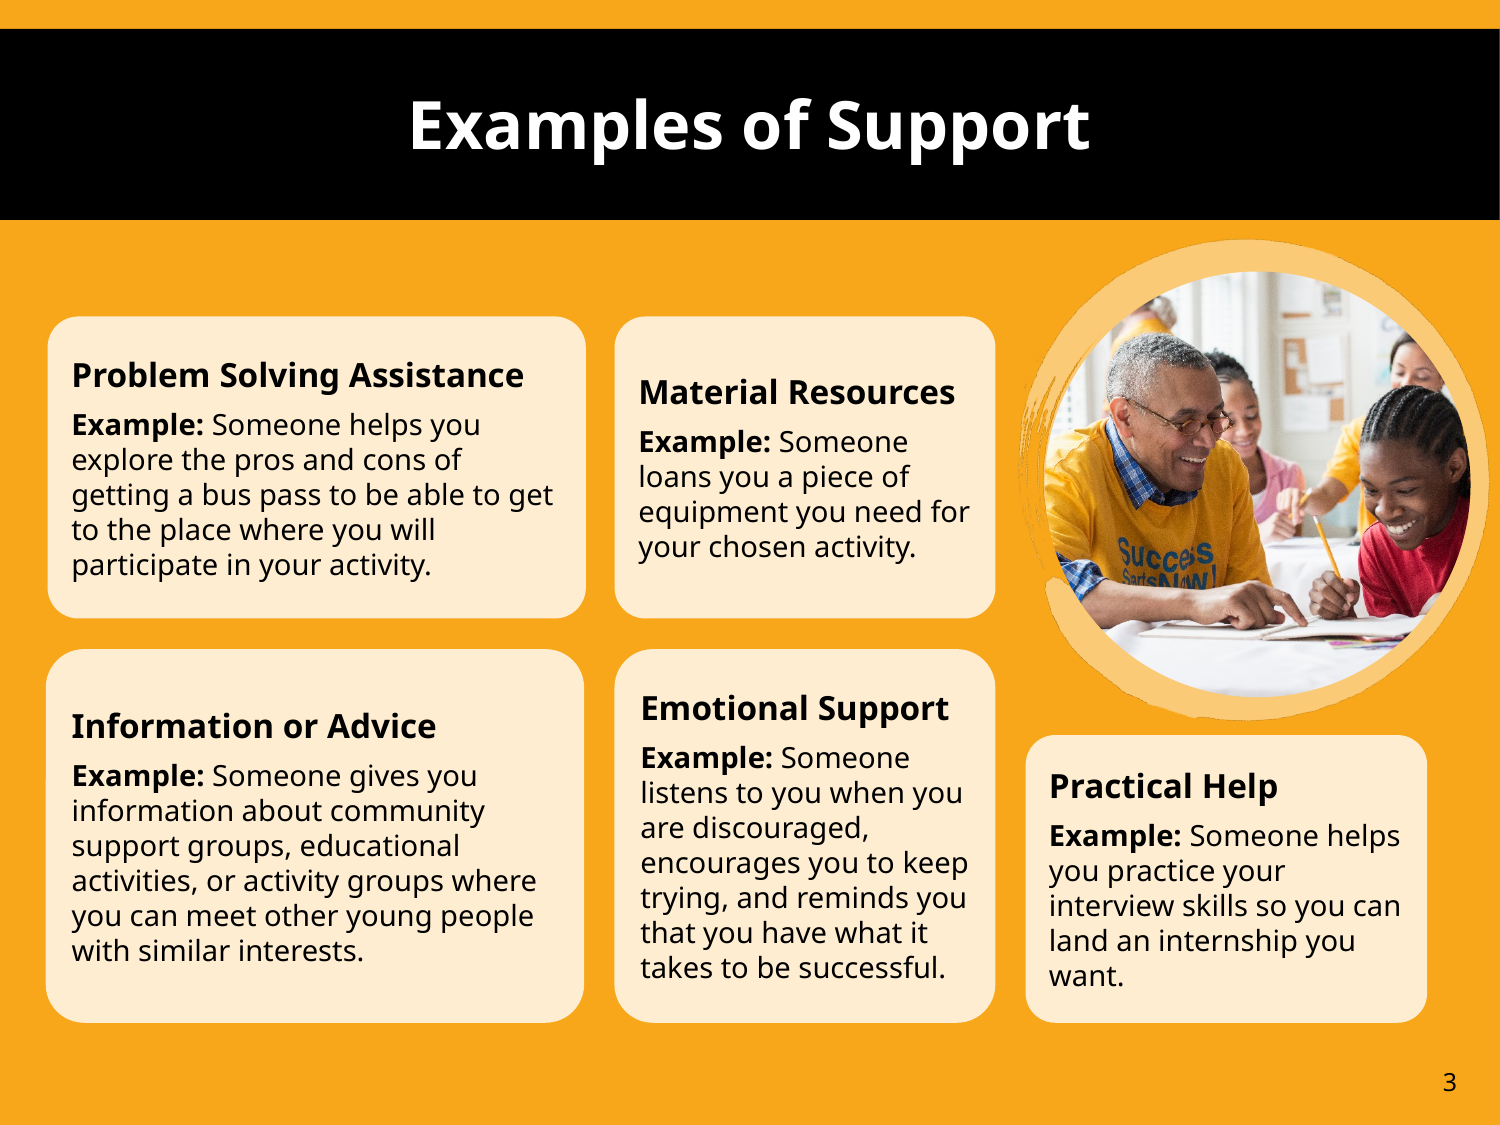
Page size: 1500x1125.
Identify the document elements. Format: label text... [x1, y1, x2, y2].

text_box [45, 316, 1428, 1023]
title Examples of Support [112, 46, 1388, 212]
picture [1005, 212, 1500, 724]
text_box 3 [1355, 1053, 1473, 1114]
